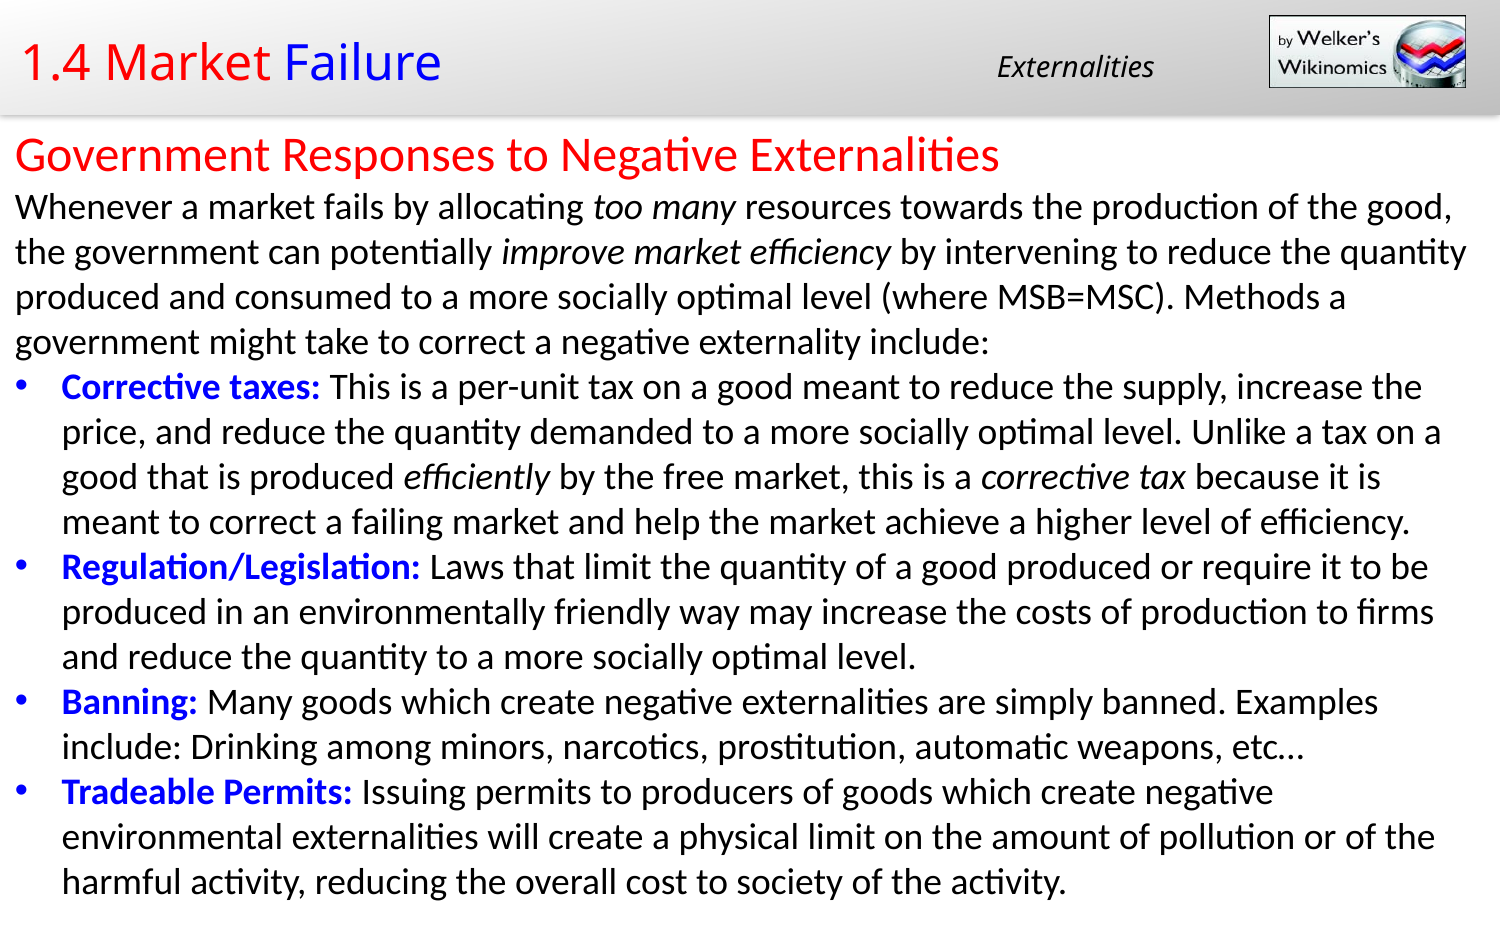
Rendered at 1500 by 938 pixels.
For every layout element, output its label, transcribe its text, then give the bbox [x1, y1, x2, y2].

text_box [0, 0, 1500, 115]
text_box Government Responses to Negative Externalities Whenever a market fails by allocating too many resources towards the production of the good, the government can potentially improve market efficiency by intervening to reduce the quantity produced and consumed to a more socially optimal level (where MSB=MSC). Methods a government might take to correct a negative externality include: Corrective taxes: This is a per-unit tax on a good meant to reduce the supply, increase the price, and reduce the quantity demanded to a more socially optimal level. Unlike a tax on a good that is produced efficiently by the free market, this is a corrective tax because it is meant to correct a failing market and help the market achieve a higher level of efficiency. Regulation/Legislation: Laws that limit the quantity of a good produced or require it to be produced in an environmentally friendly way may increase the costs of production to firms and reduce the quantity to a more socially optimal level. Banning: Many goods which create negative externalities are simply banned. Examples include: Drinking among minors, narcotics, prostitution, automatic weapons, etc… Tradeable Permits: Issuing permits to producers of goods which create negative environmental externalities will create a physical limit on the amount of pollution or of the harmful activity, reducing the overall cost to society of the activity. [0, 123, 1500, 910]
